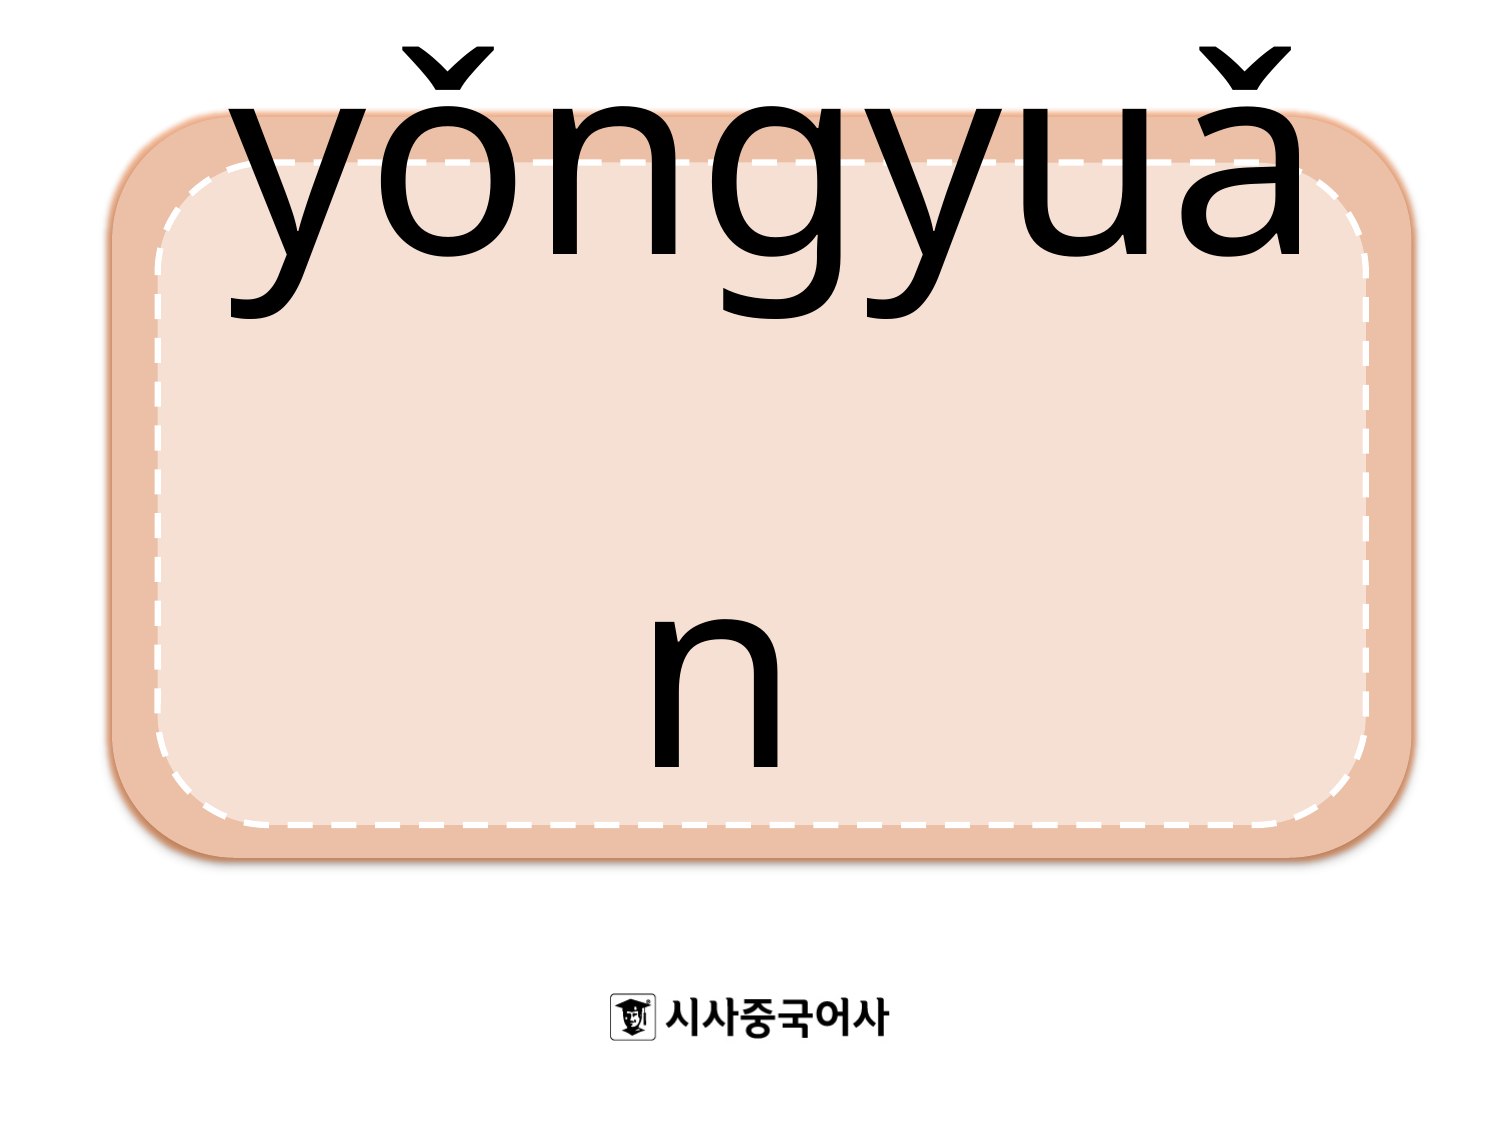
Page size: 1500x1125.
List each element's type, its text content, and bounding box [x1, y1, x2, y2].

picture [602, 987, 898, 1047]
text_box yǒngyuǎn [171, 90, 1380, 753]
